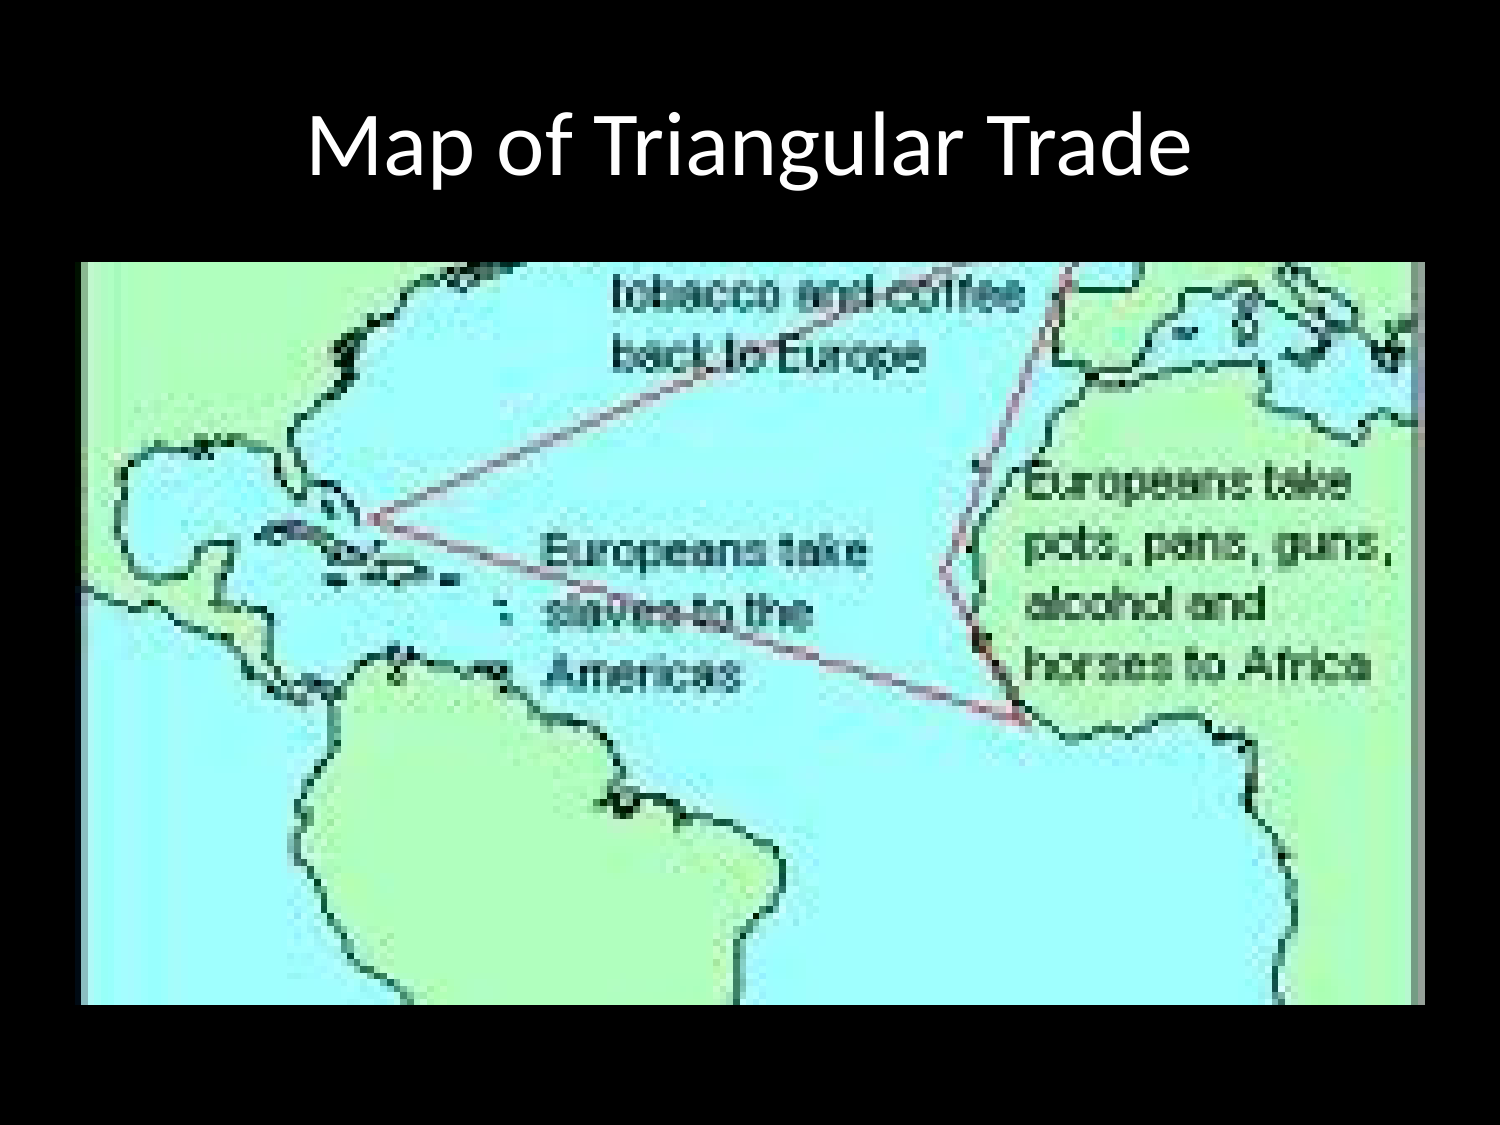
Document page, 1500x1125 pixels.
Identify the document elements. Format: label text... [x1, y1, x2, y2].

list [74, 262, 1426, 1006]
title Map of Triangular Trade [75, 45, 1425, 233]
